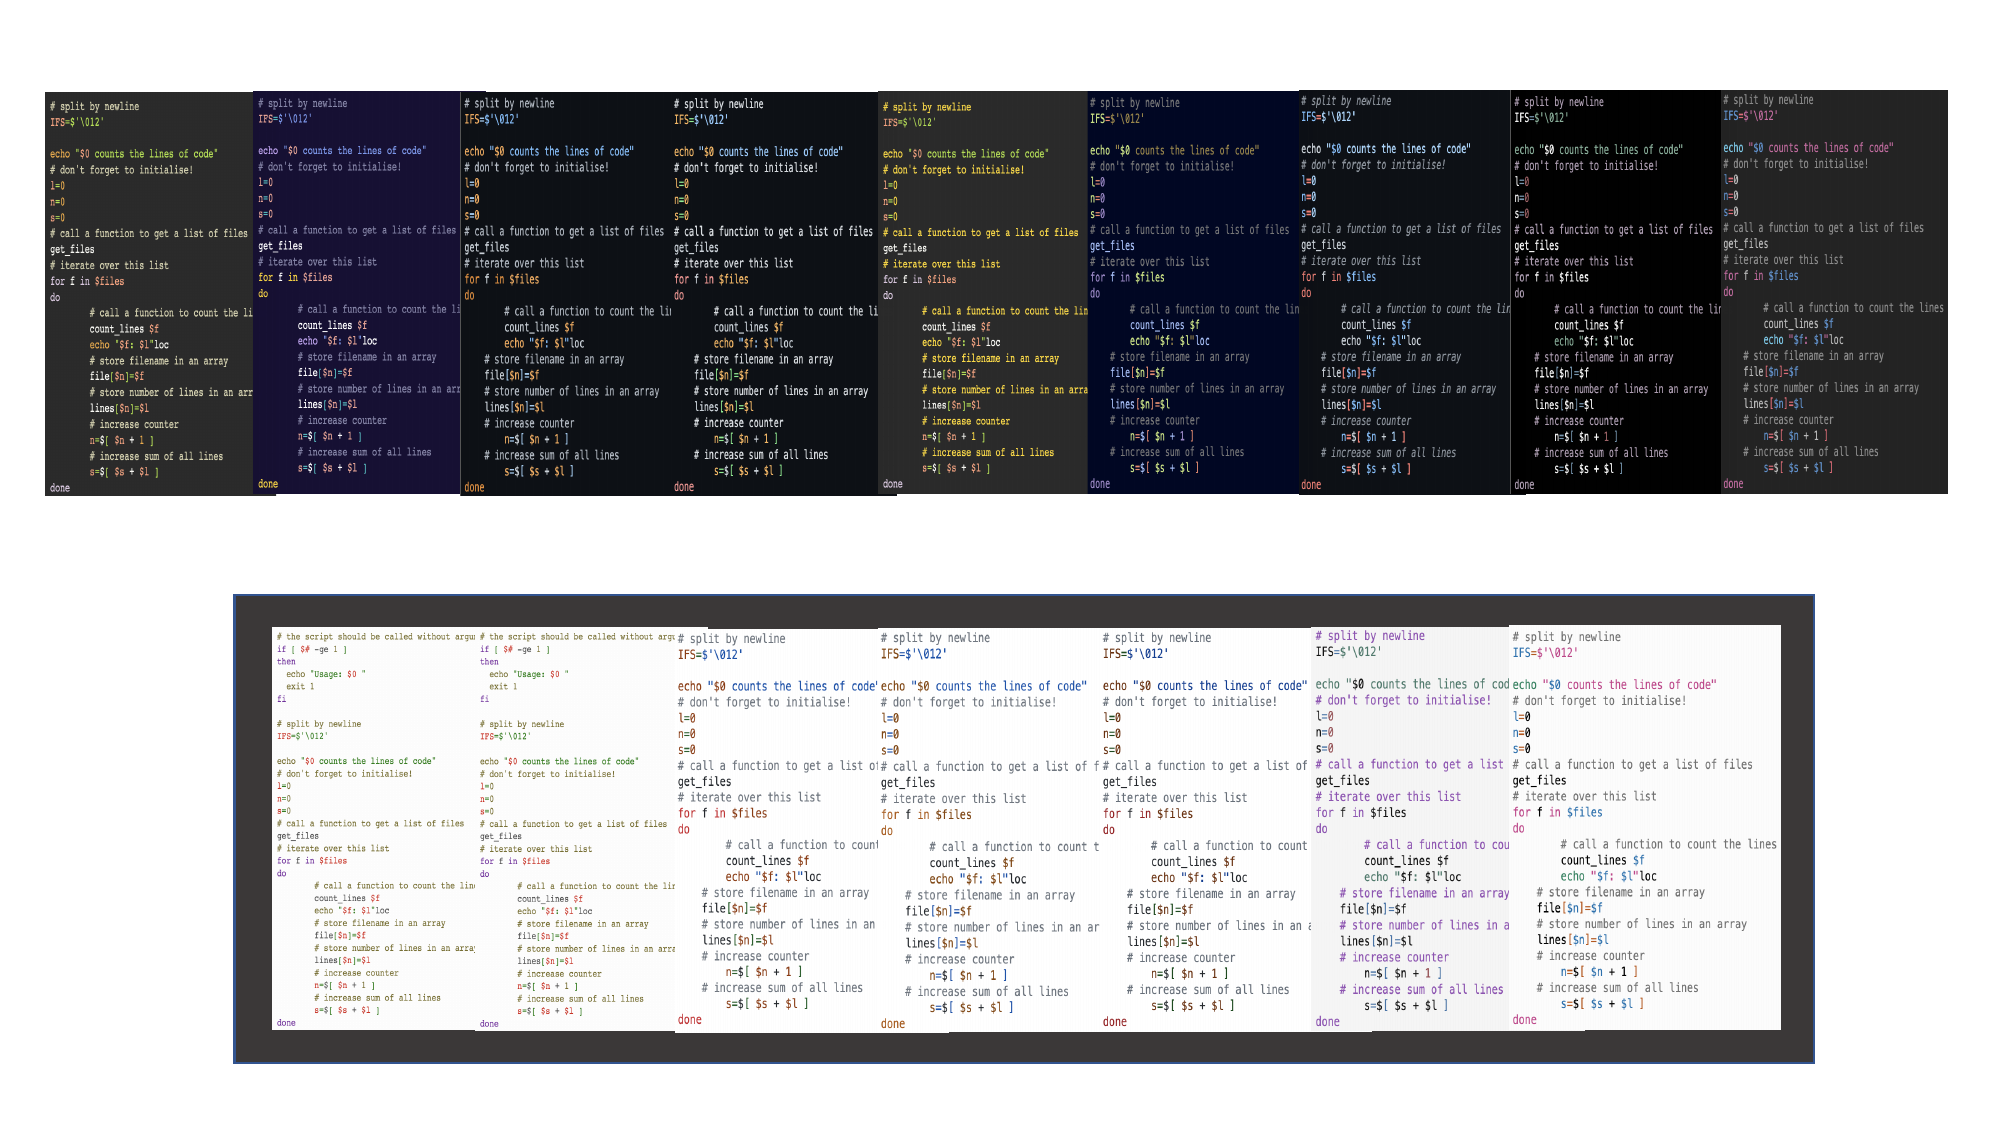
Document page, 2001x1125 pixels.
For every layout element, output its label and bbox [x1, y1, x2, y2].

text_box [233, 594, 1815, 1064]
picture [271, 625, 1781, 1033]
picture [45, 90, 1948, 496]
